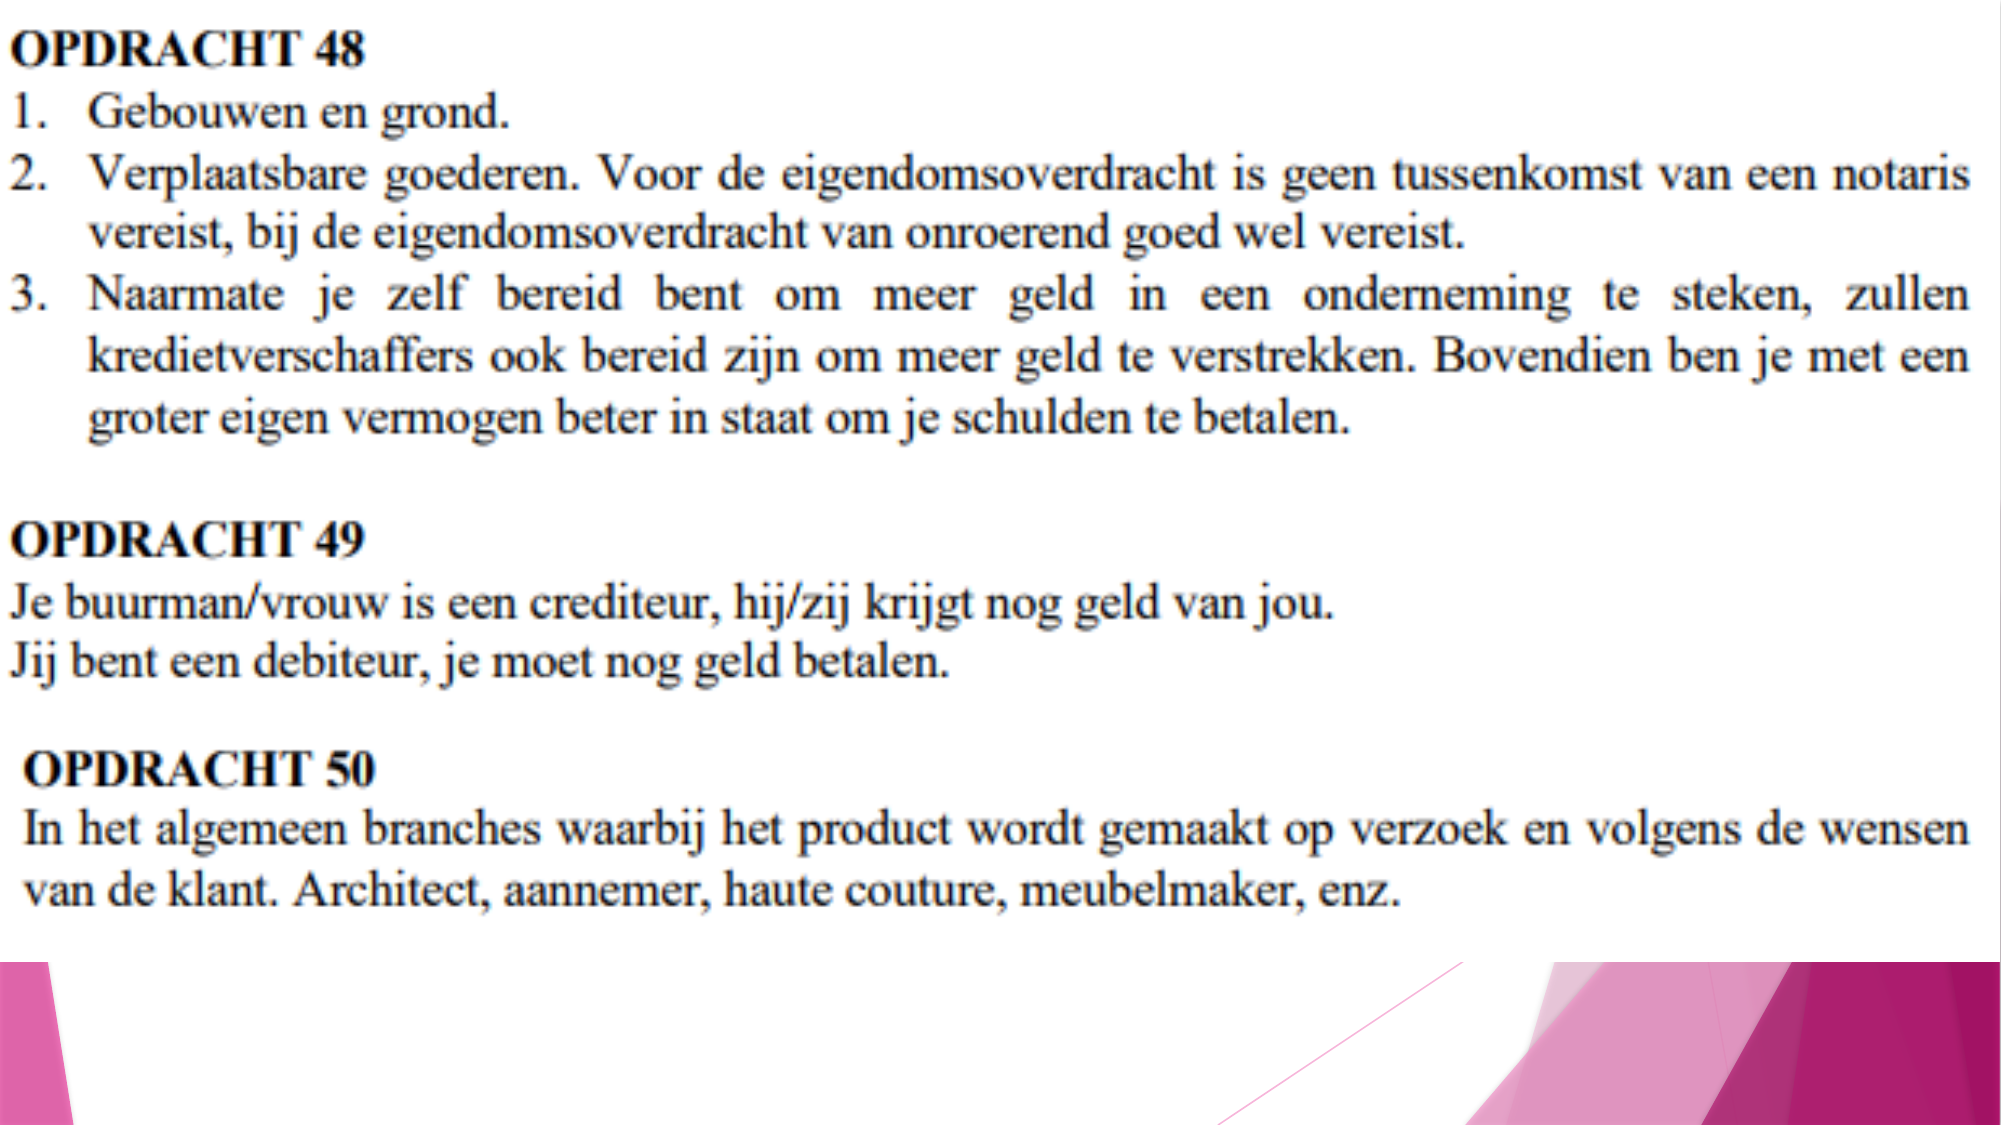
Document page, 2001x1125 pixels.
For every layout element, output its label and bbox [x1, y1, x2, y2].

picture [0, 0, 2000, 962]
